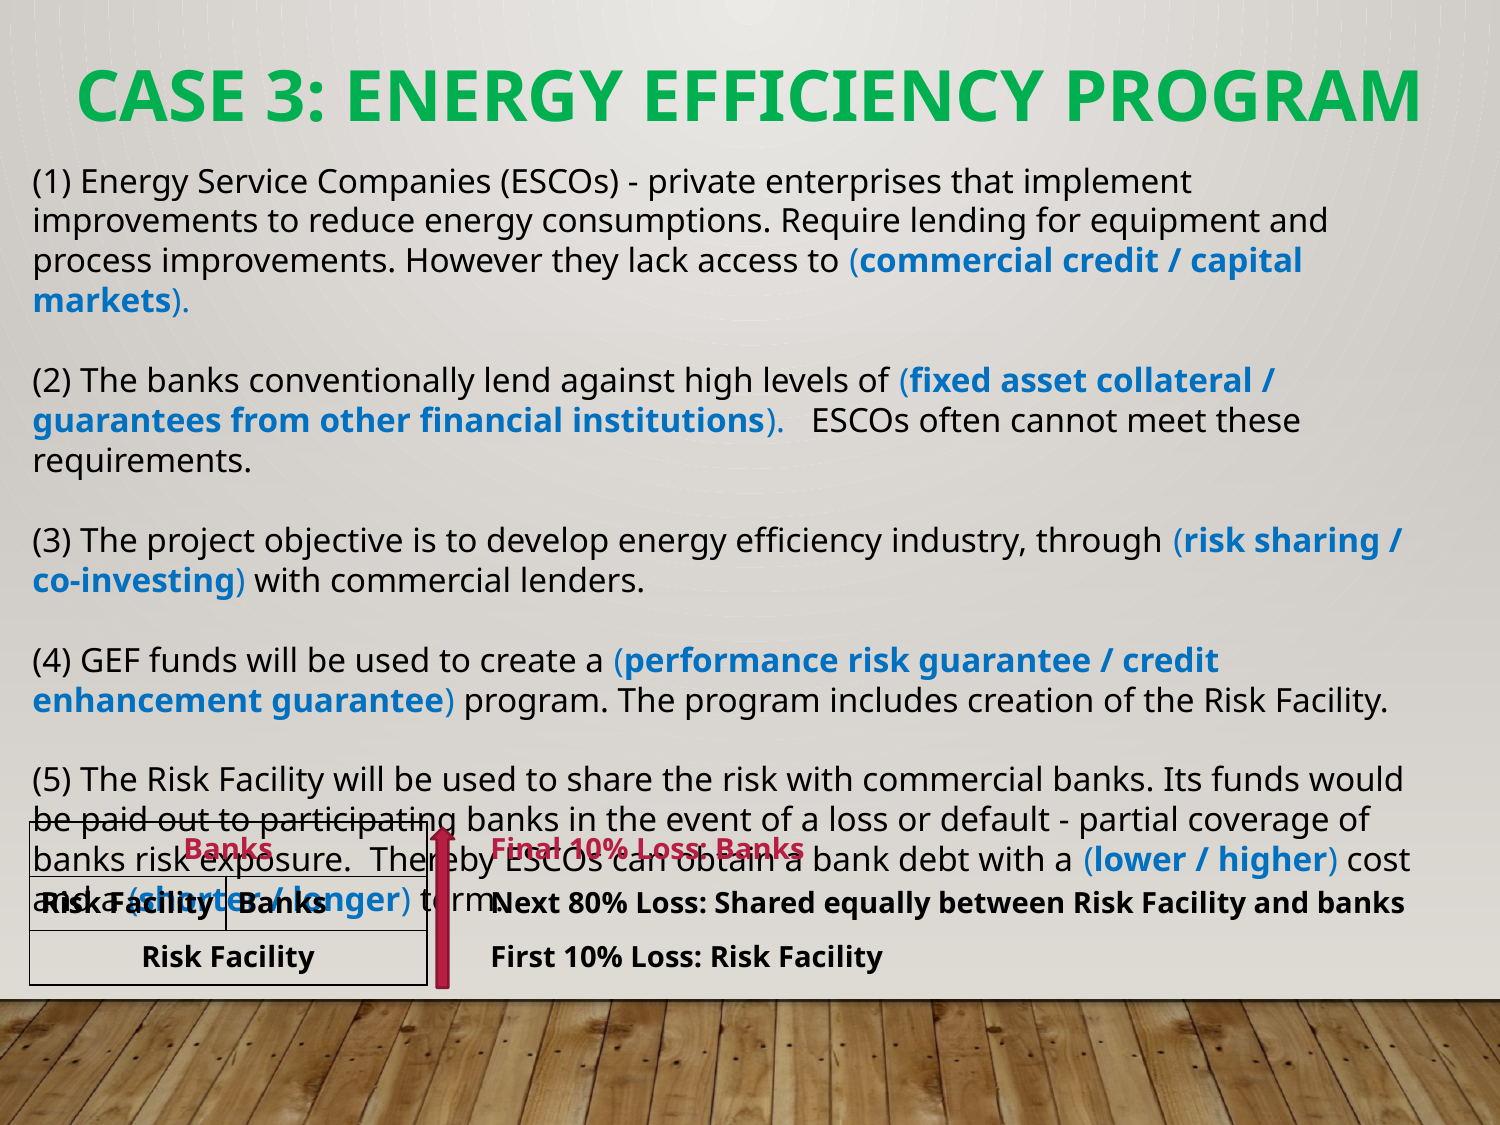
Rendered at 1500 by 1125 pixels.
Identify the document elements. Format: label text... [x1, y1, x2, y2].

table_cell First 10% Loss: Risk Facility [450, 931, 1432, 985]
table_header Banks [30, 823, 426, 876]
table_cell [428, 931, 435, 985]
text_box [429, 826, 456, 990]
table_cell Next 80% Loss: Shared equally between Risk Facility and banks [450, 876, 1432, 931]
text_box (1) Energy Service Companies (ESCOs) - private enterprises that implement improvements to reduce energy consumptions. Require lending for equipment and process improvements. However they lack access to (commercial credit / capital markets). (2) The banks conventionally lend against high levels of (fixed asset collateral / guarantees from other financial institutions). ESCOs often cannot meet these requirements. (3) The project objective is to develop energy efficiency industry, through (risk sharing / co-investing) with commercial lenders. (4) GEF funds will be used to create a (performance risk guarantee / credit enhancement guarantee) program. The program includes creation of the Risk Facility. (5) The Risk Facility will be used to share the risk with commercial banks. Its funds would be paid out to participating banks in the event of a loss or default - partial coverage of banks risk exposure. Thereby ESCOs can obtain a bank debt with a (lower / higher) cost and a (shorter / longer) term. [17, 188, 1433, 1011]
table_cell Risk Facility [30, 877, 225, 930]
table_header Final 10% Loss: Banks [428, 822, 1432, 876]
title Case 3: Energy Efficiency Program [0, 37, 1500, 188]
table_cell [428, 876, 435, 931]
picture [0, 999, 1500, 1125]
table_cell Risk Facility [30, 931, 426, 984]
table_cell Banks [227, 877, 426, 930]
